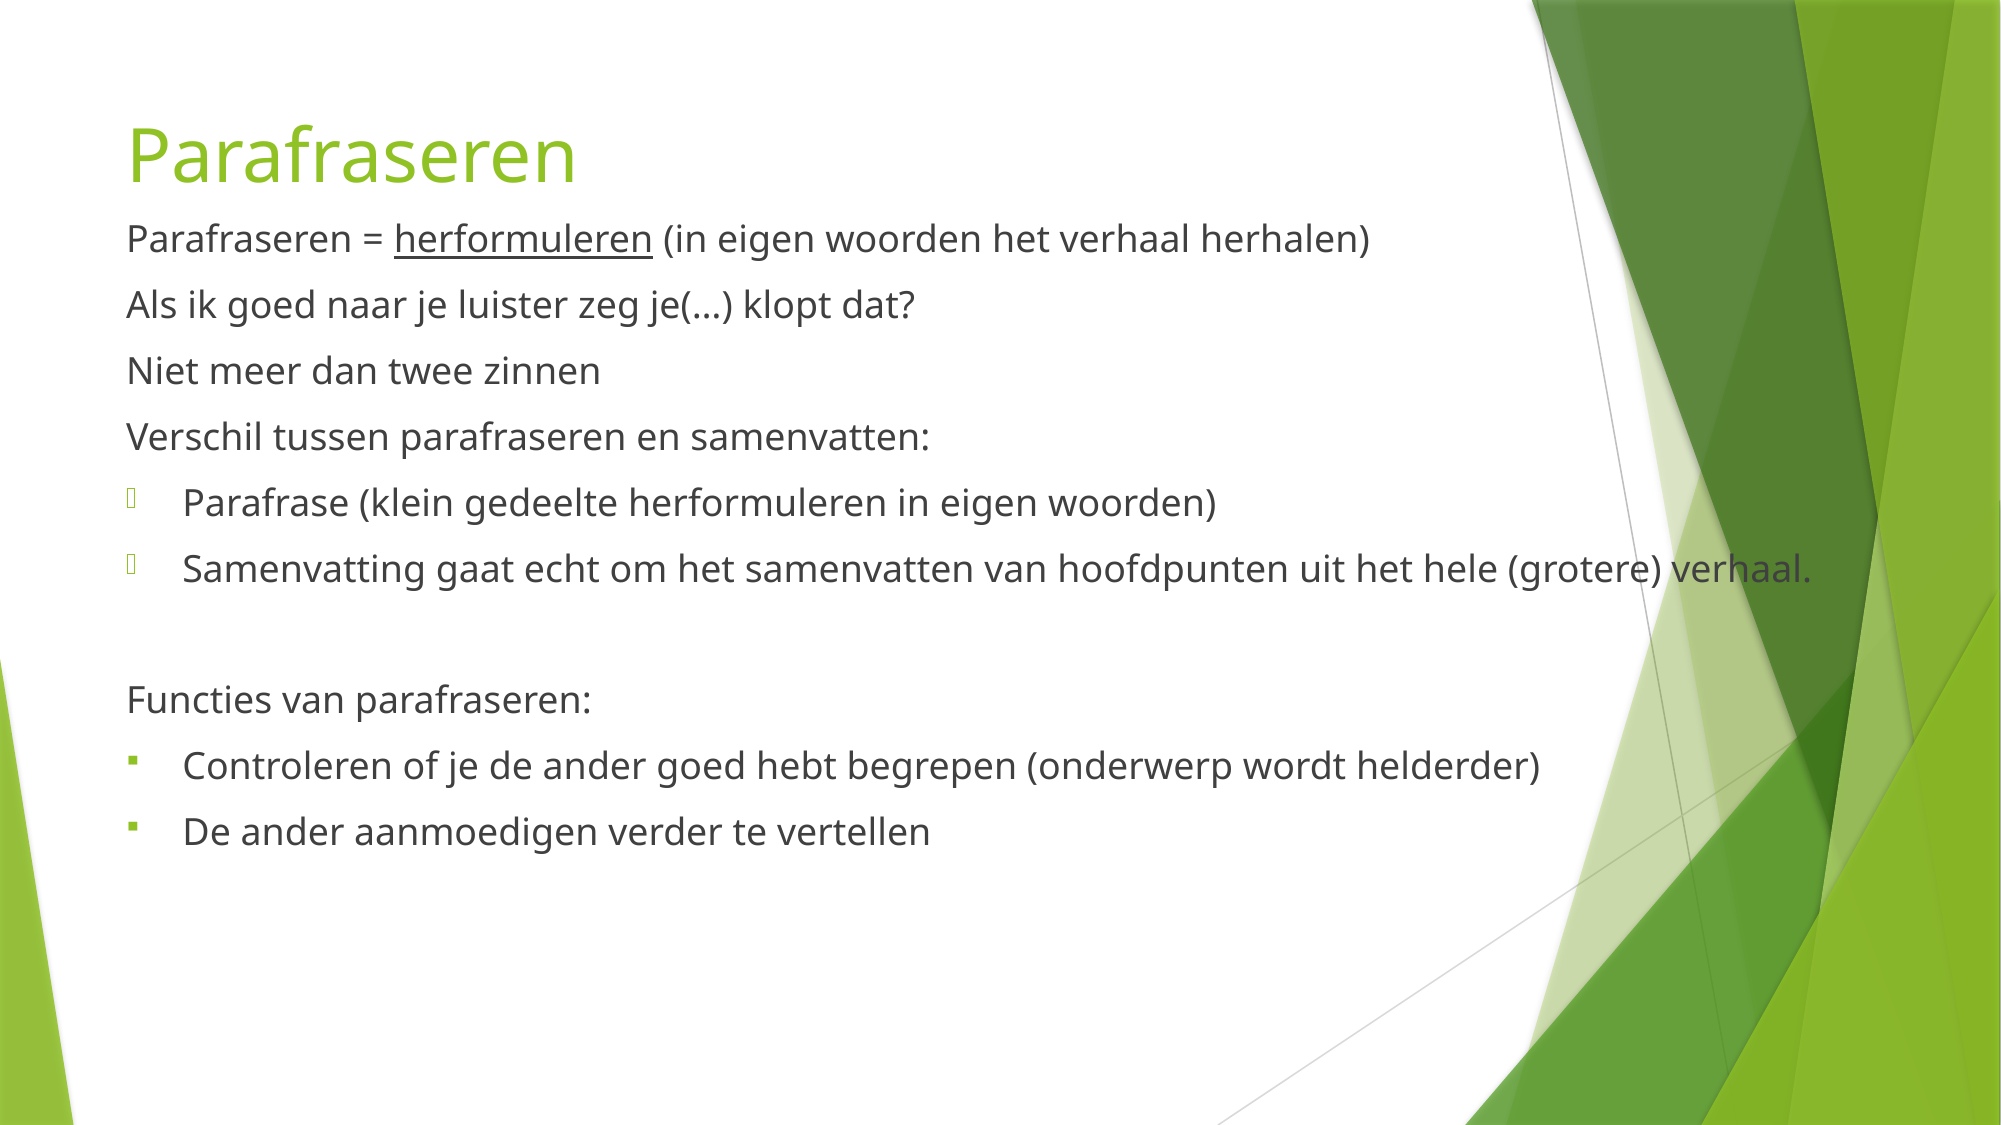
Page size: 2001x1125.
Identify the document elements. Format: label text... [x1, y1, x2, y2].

list Parafraseren = herformuleren (in eigen woorden het verhaal herhalen) Als ik goed naar je luister zeg je(…) klopt dat? Niet meer dan twee zinnen Verschil tussen parafraseren en samenvatten: Parafrase (klein gedeelte herformuleren in eigen woorden) Samenvatting gaat echt om het samenvatten van hoofdpunten uit het hele (grotere) verhaal. Functies van parafraseren: Controleren of je de ander goed hebt begrepen (onderwerp wordt helderder) De ander aanmoedigen verder te vertellen [111, 207, 1841, 992]
title Parafraseren [111, 99, 1522, 207]
